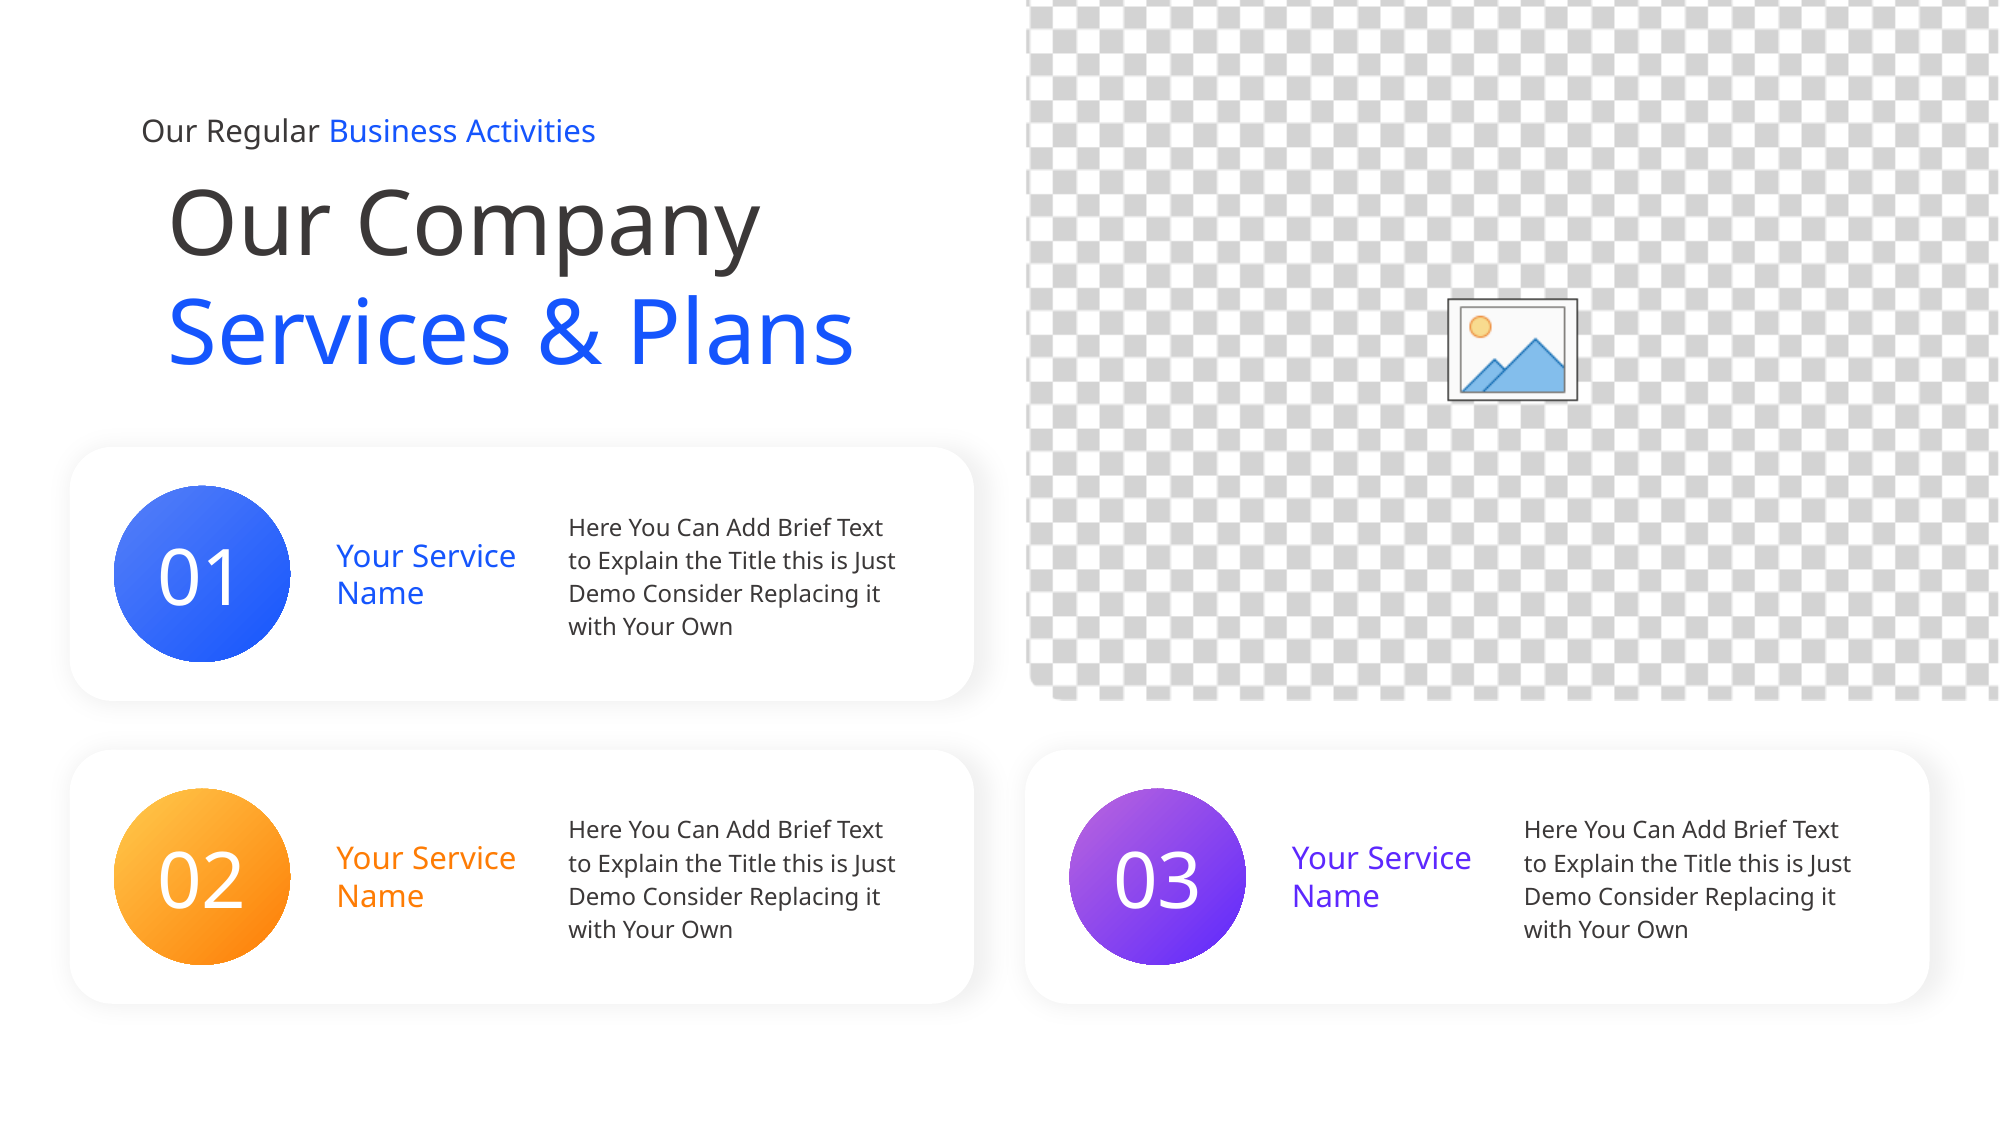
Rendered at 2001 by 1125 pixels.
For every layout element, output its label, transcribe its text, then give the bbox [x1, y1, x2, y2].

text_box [69, 749, 974, 1004]
picture [1025, 0, 2000, 701]
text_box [1025, 749, 1930, 1004]
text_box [69, 446, 974, 701]
text_box Our Regular Business Activities [126, 104, 612, 157]
text_box Our Company Services & Plans [152, 157, 872, 390]
